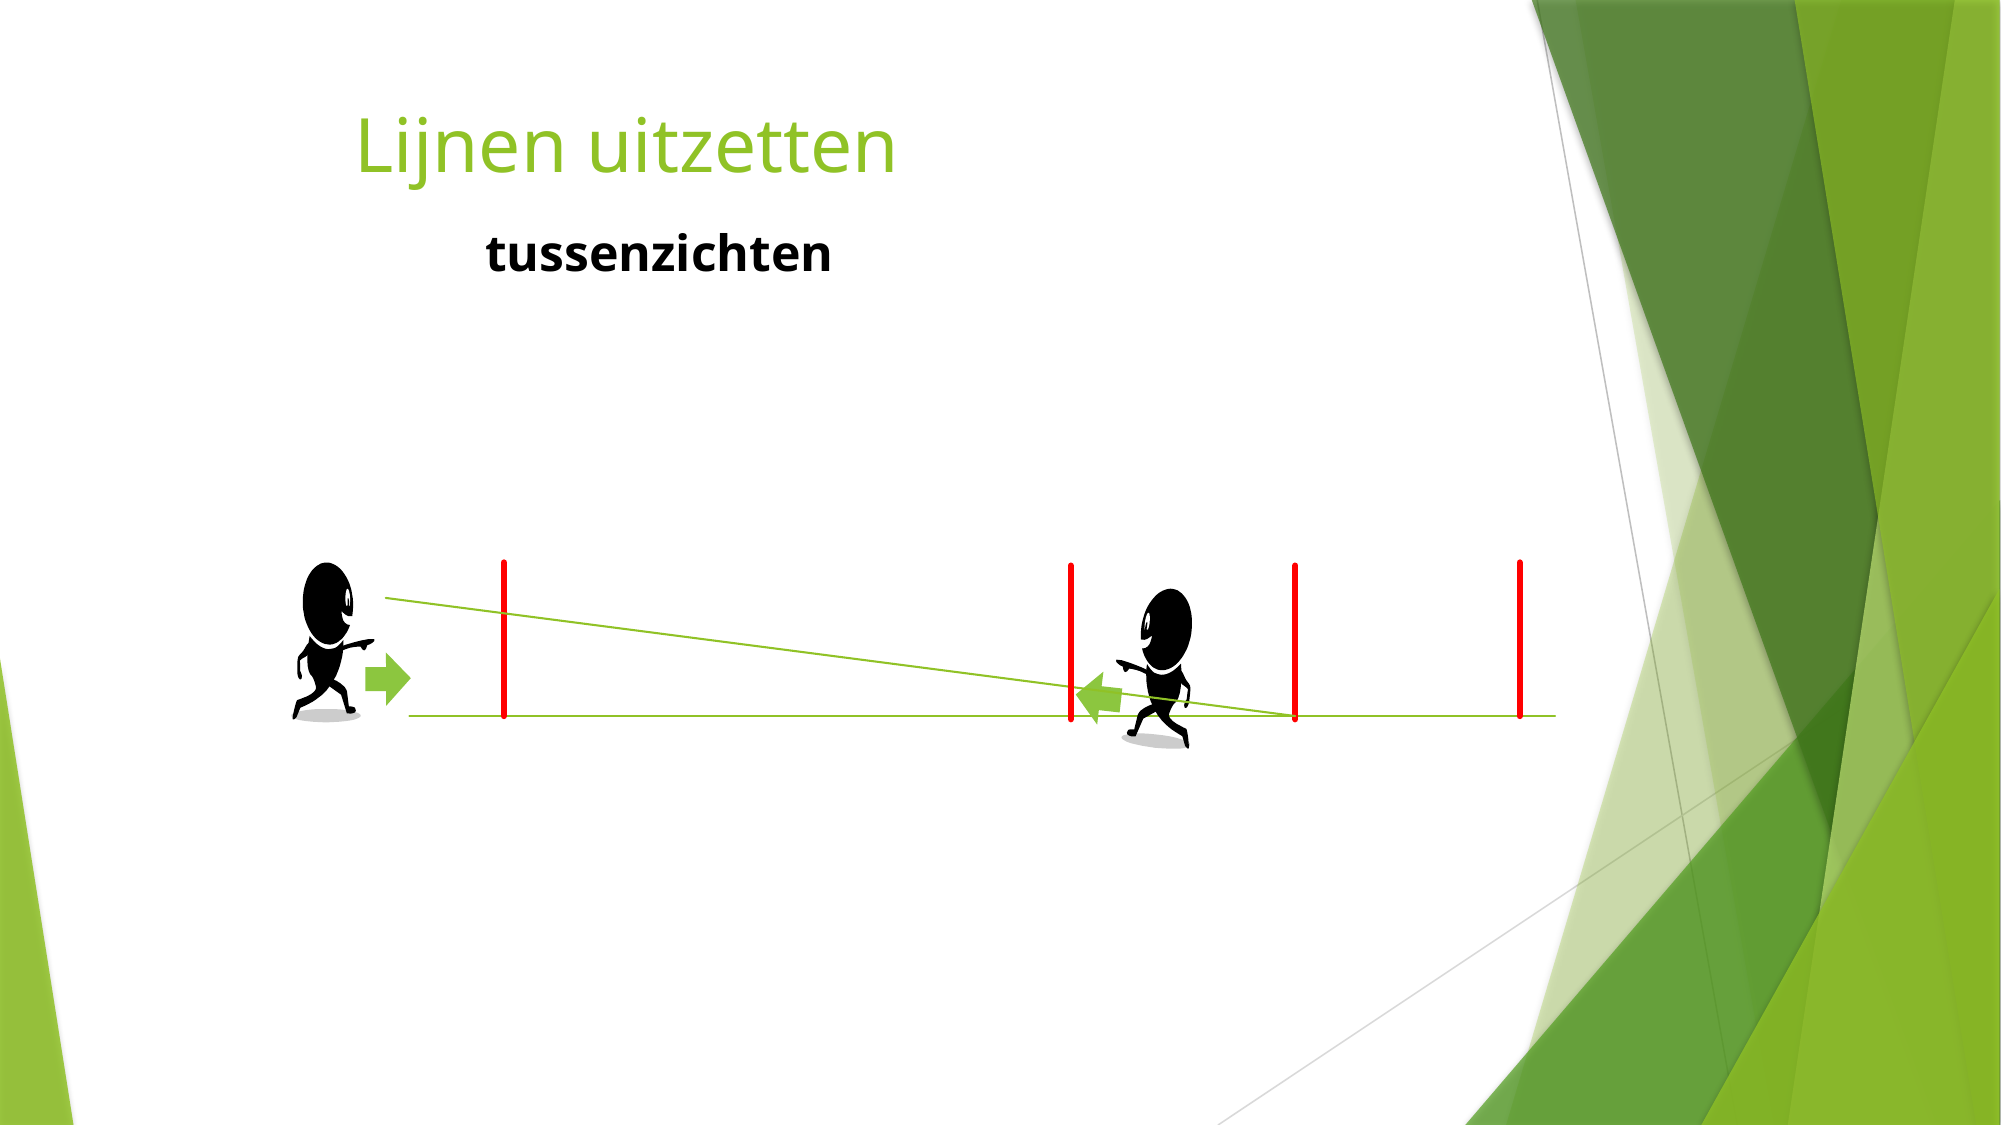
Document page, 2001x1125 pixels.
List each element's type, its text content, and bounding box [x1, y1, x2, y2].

text_box Lijnen uitzetten [340, 89, 915, 195]
text_box tussenzichten [470, 214, 849, 289]
picture [1078, 585, 1200, 597]
picture [1078, 717, 1200, 746]
picture [290, 561, 412, 723]
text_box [1077, 597, 1296, 717]
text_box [385, 597, 1065, 717]
